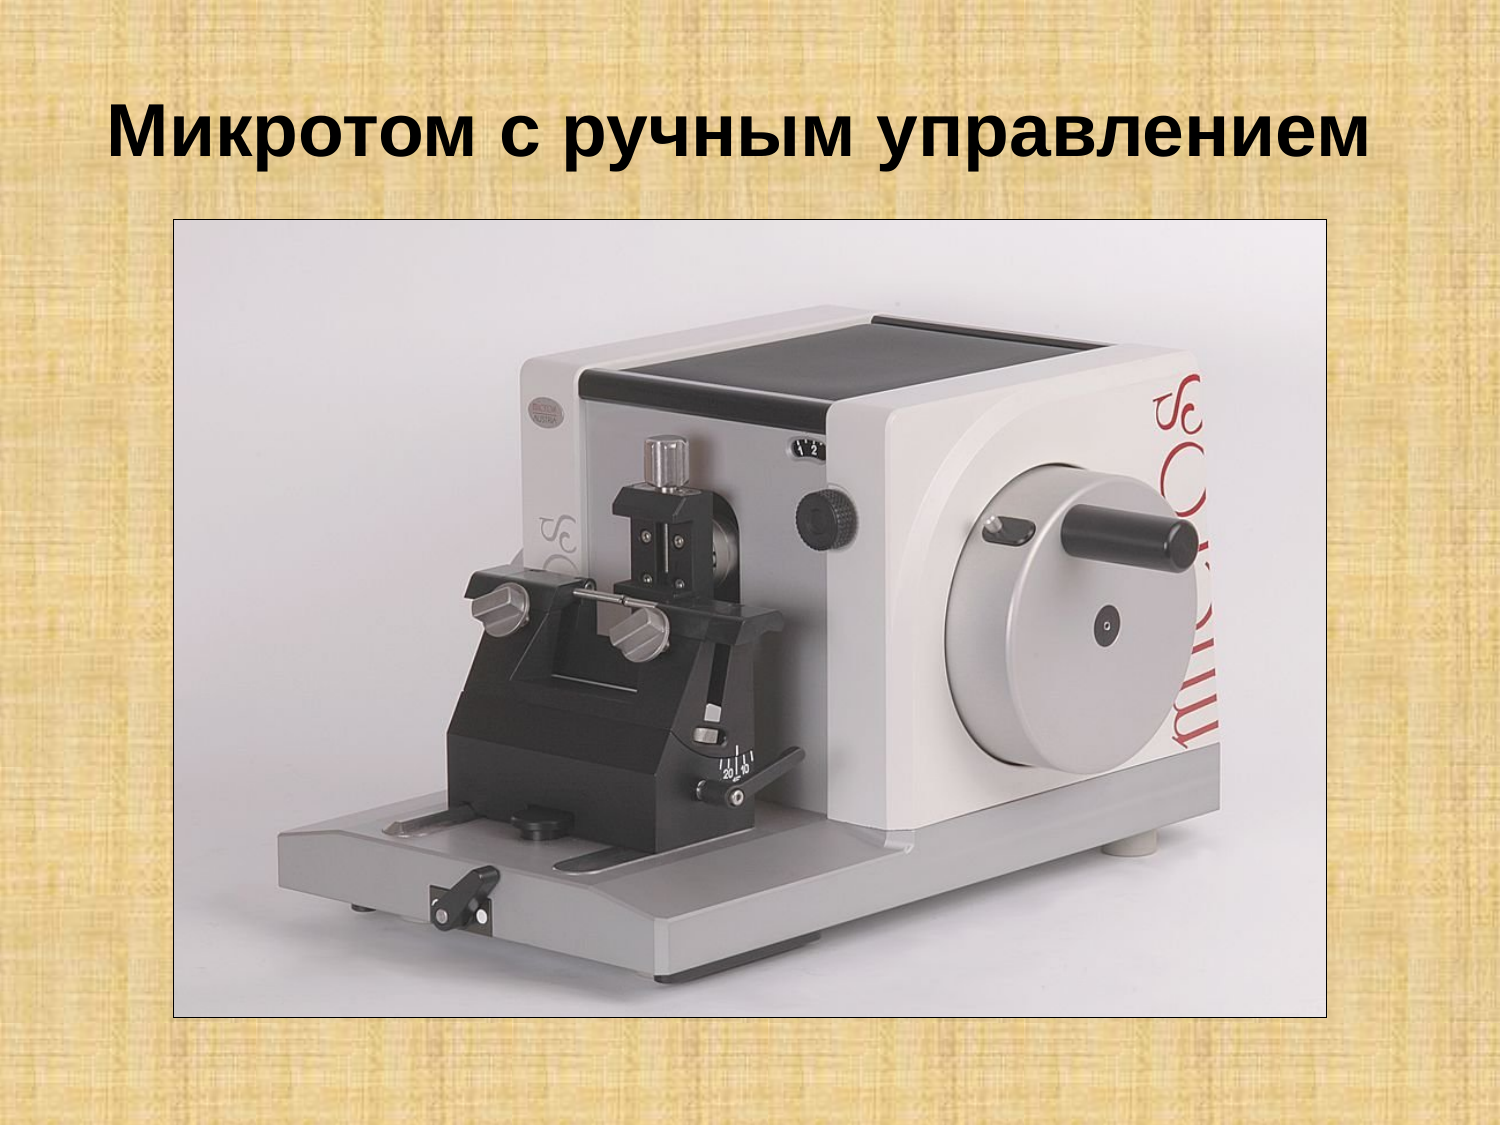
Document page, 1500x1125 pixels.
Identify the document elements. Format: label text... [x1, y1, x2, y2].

picture [0, 0, 1500, 1125]
title Микротом с ручным управлением [75, 45, 1425, 209]
